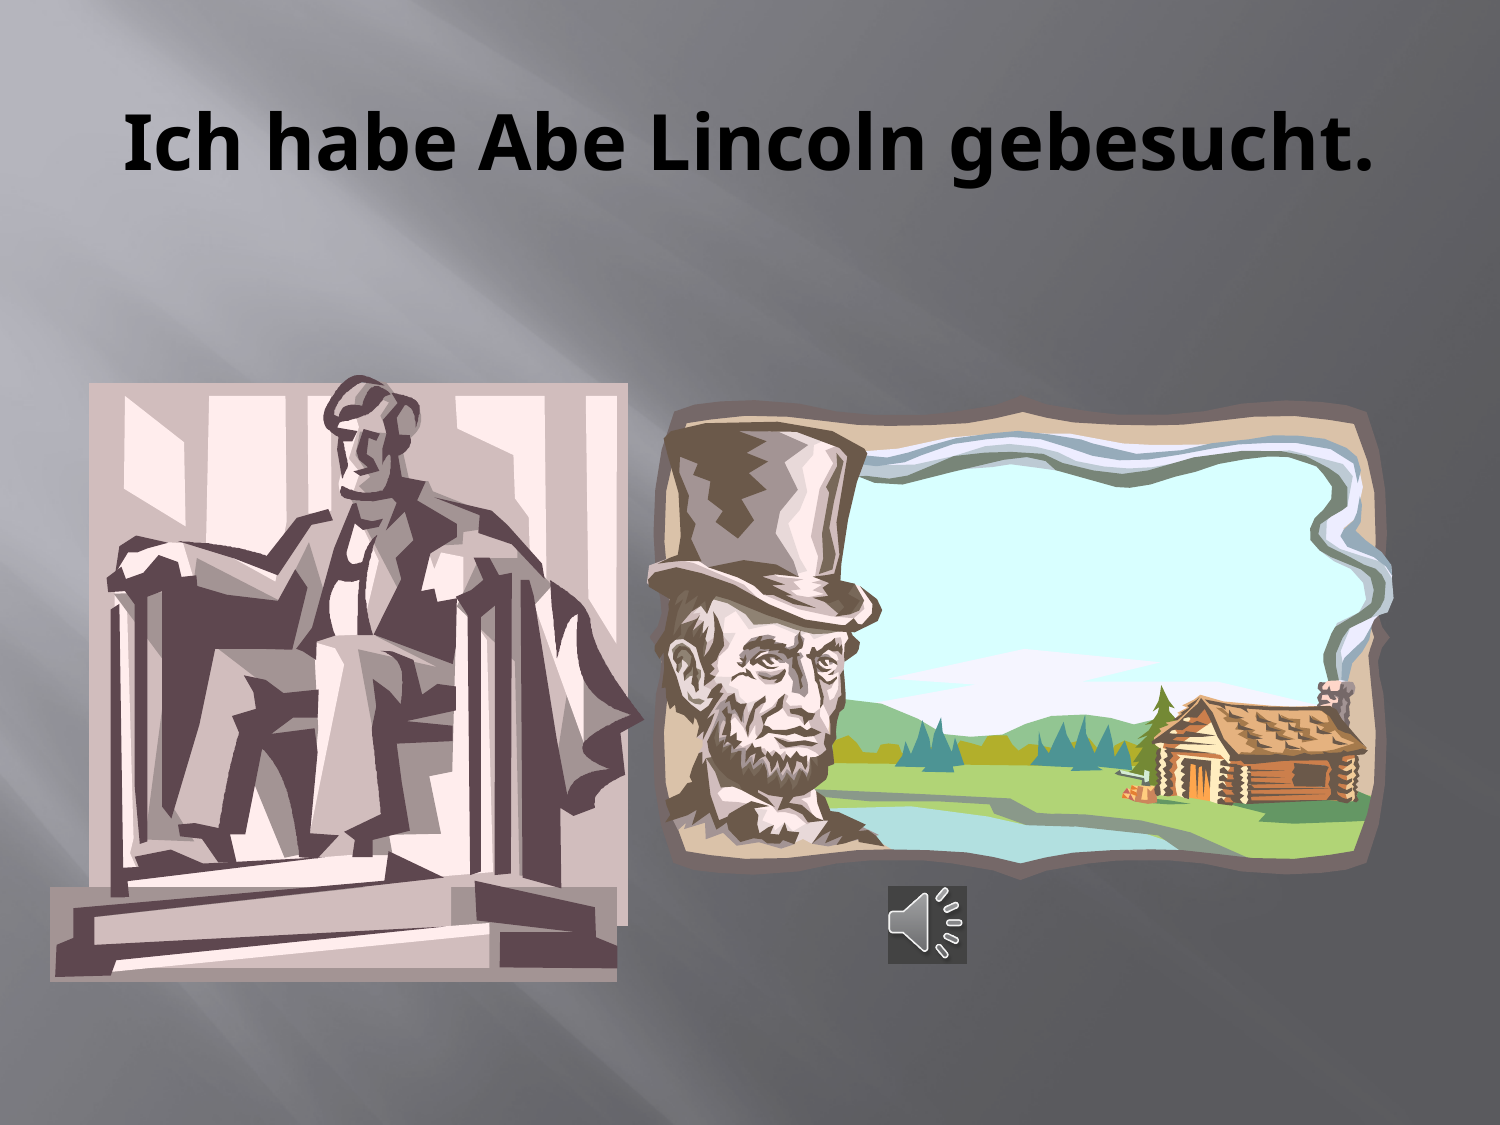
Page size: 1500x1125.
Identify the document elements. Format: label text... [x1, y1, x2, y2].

title Ich habe Abe Lincoln gebesucht. [75, 45, 1425, 233]
picture [646, 389, 1399, 966]
picture [49, 374, 645, 982]
